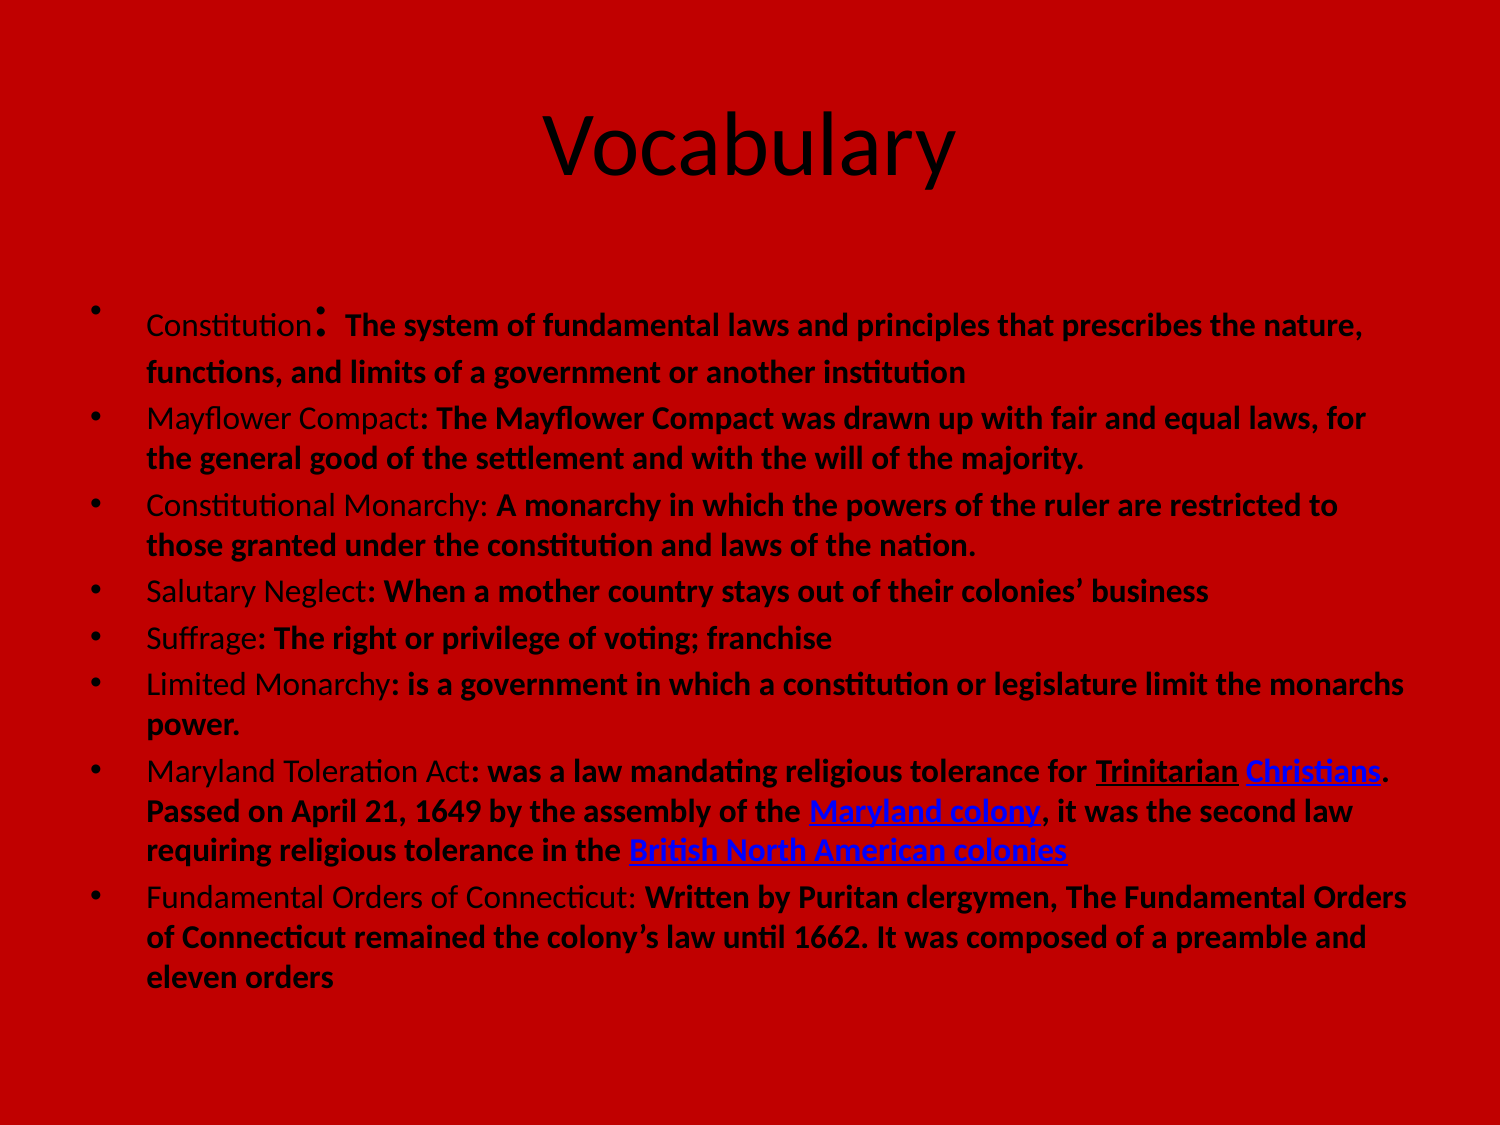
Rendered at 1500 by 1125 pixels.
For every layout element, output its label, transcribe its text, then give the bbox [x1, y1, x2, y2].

title Vocabulary [75, 45, 1425, 233]
list Constitution: The system of fundamental laws and principles that prescribes the nature, functions, and limits of a government or another institution Mayflower Compact: The Mayflower Compact was drawn up with fair and equal laws, for the general good of the settlement and with the will of the majority. Constitutional Monarchy: A monarchy in which the powers of the ruler are restricted to those granted under the constitution and laws of the nation. Salutary Neglect: When a mother country stays out of their colonies’ business Suffrage: The right or privilege of voting; franchise Limited Monarchy: is a government in which a constitution or legislature limit the monarchs power. Maryland Toleration Act: was a law mandating religious tolerance for Trinitarian Christians. Passed on April 21, 1649 by the assembly of the Maryland colony, it was the second law requiring religious tolerance in the British North American colonies Fundamental Orders of Connecticut: Written by Puritan clergymen, The Fundamental Orders of Connecticut remained the colony’s law until 1662. It was composed of a preamble and eleven orders [75, 262, 1425, 1005]
